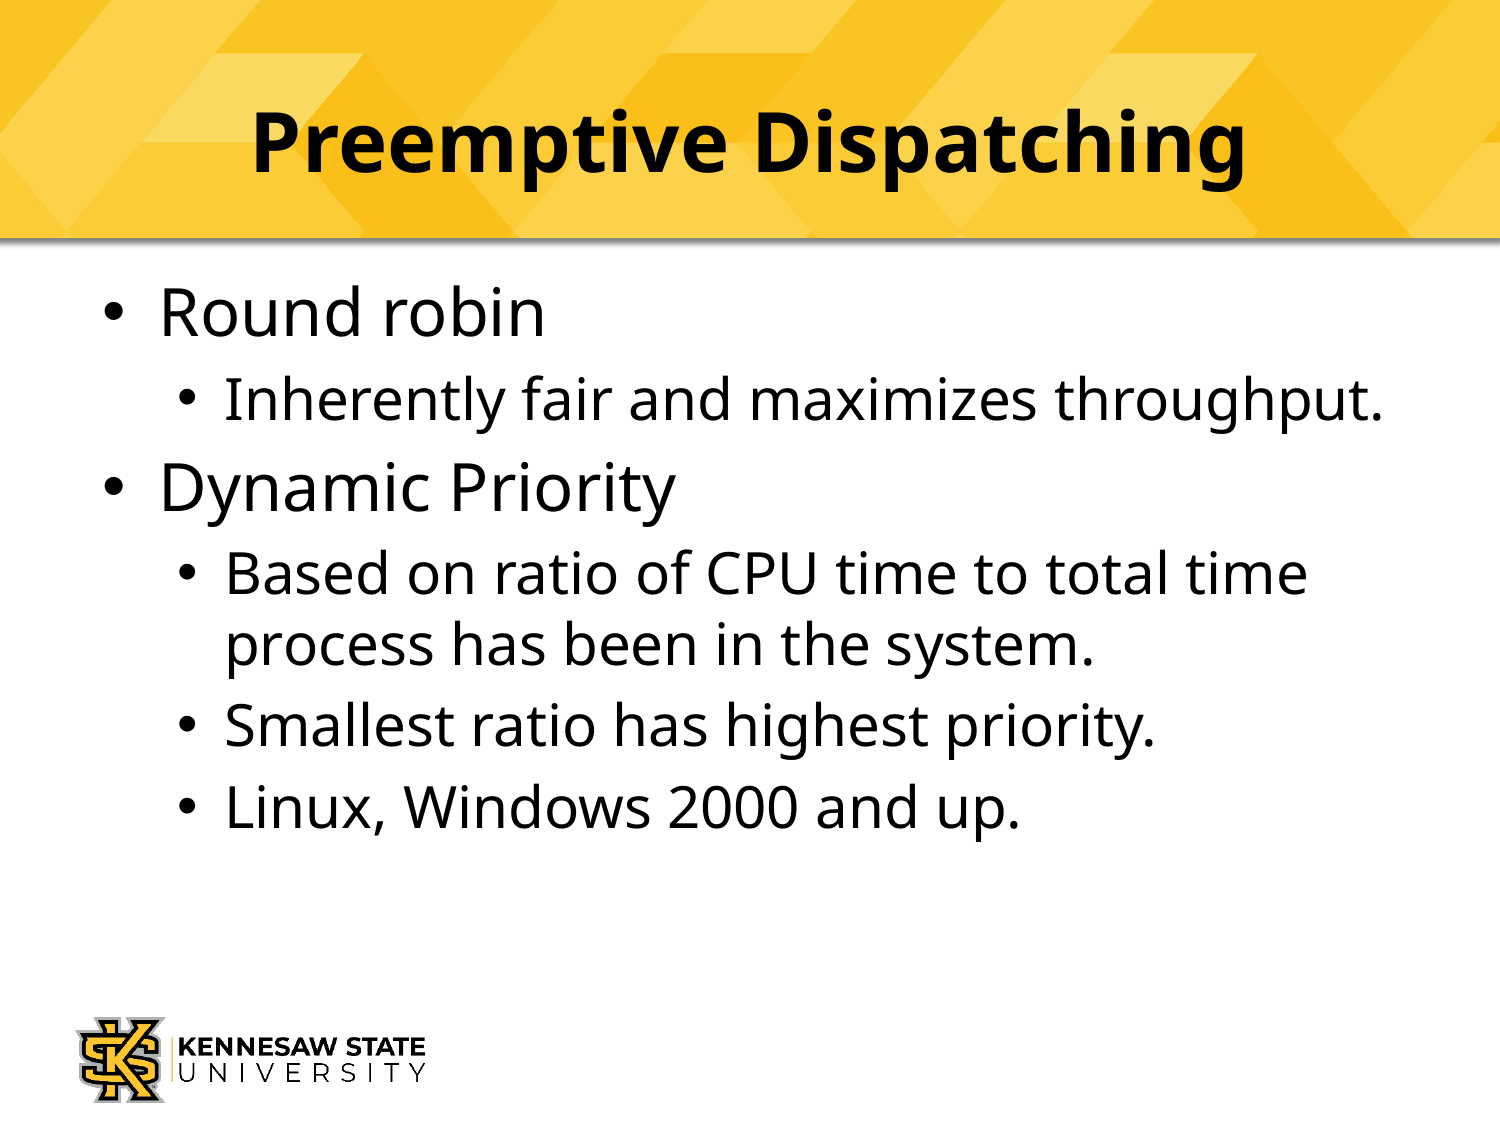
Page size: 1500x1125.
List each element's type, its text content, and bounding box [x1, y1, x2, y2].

title Preemptive Dispatching [75, 45, 1425, 233]
picture [75, 1017, 425, 1103]
list Round robin Inherently fair and maximizes throughput. Dynamic Priority Based on ratio of CPU time to total time process has been in the system. Smallest ratio has highest priority. Linux, Windows 2000 and up. [87, 262, 1450, 950]
picture [0, 0, 1500, 251]
